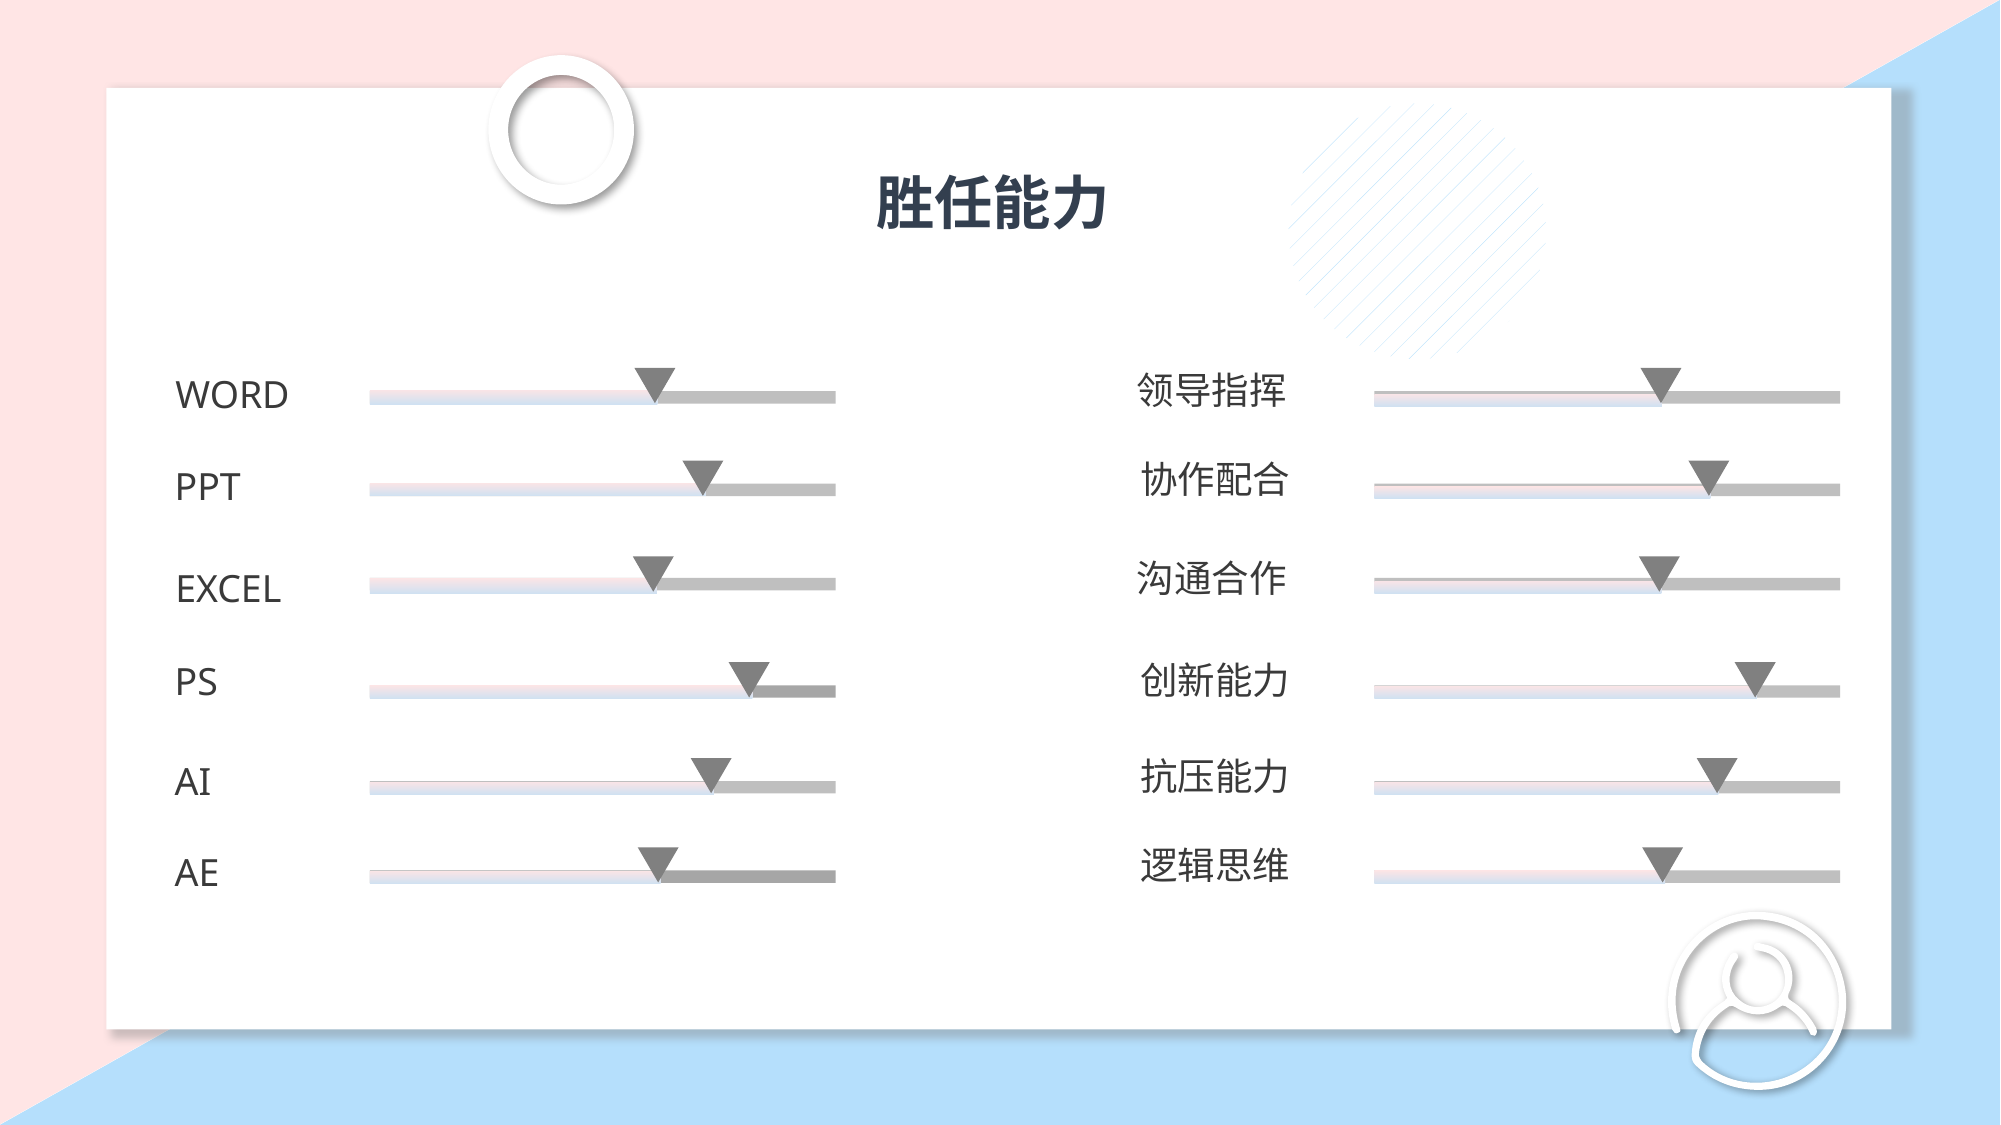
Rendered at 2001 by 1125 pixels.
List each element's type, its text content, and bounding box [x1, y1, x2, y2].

text_box 胜任能力 [861, 158, 1189, 244]
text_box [159, 359, 1841, 928]
text_box [1287, 102, 1548, 359]
text_box [497, 63, 626, 196]
text_box [1691, 928, 1847, 1090]
text_box [1668, 928, 1721, 1034]
